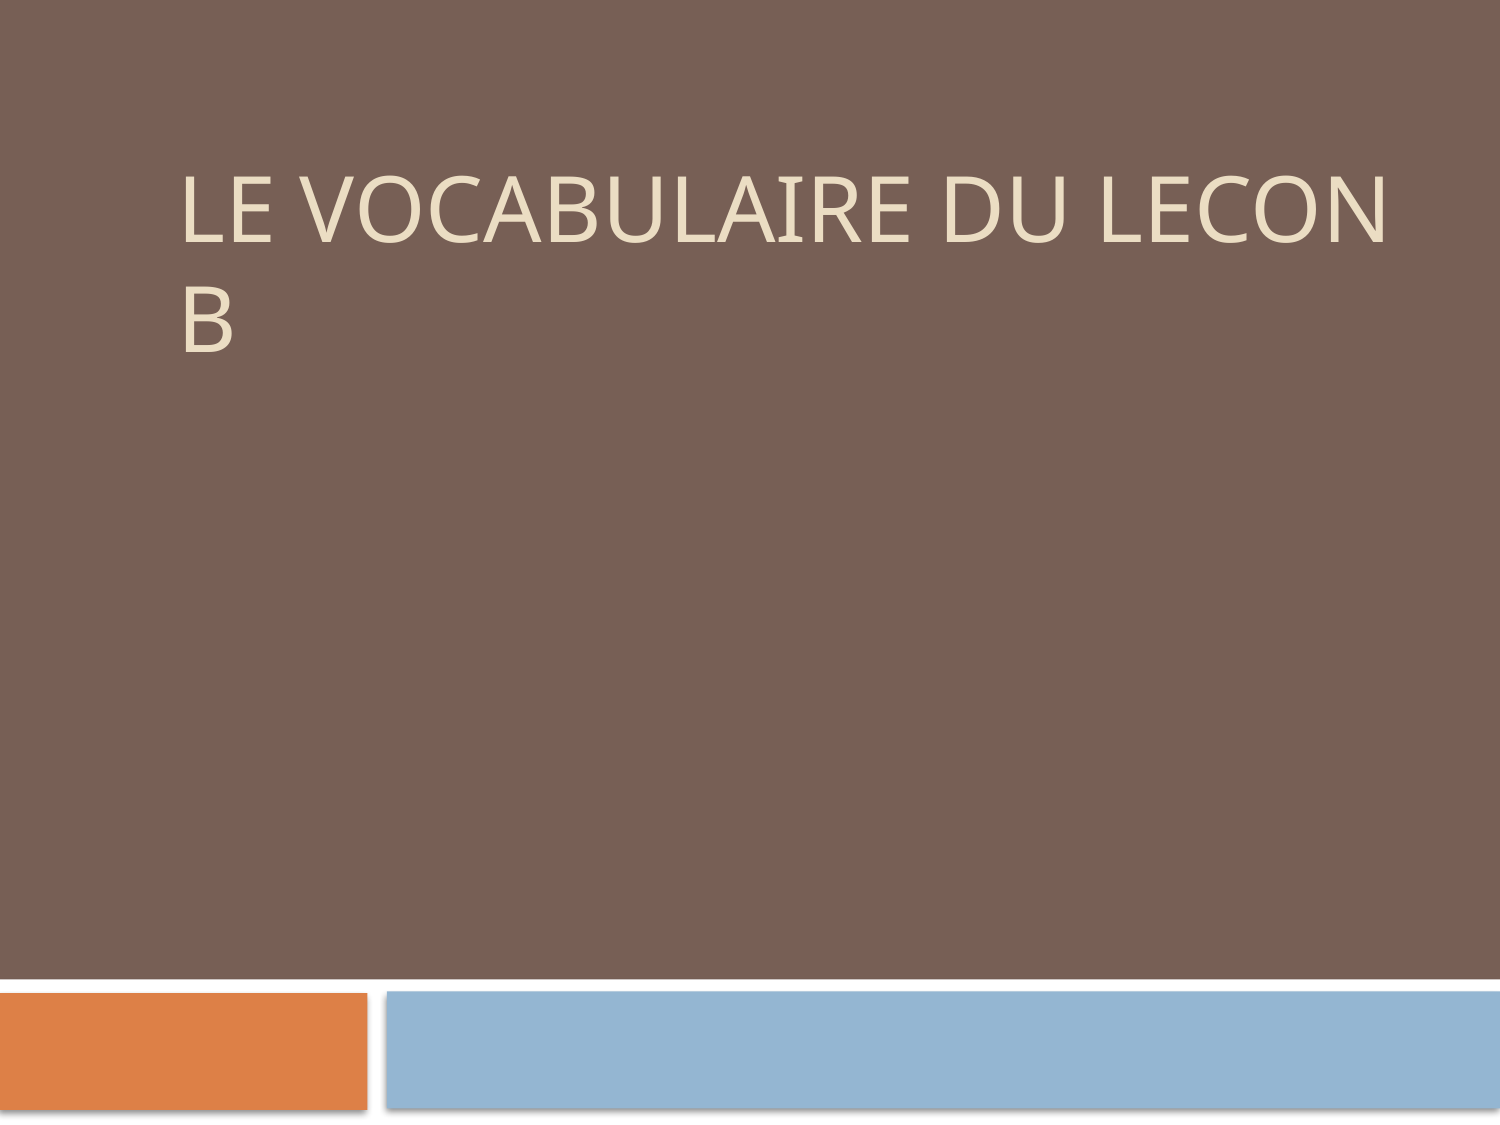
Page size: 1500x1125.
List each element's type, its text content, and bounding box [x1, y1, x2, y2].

title Le vocabulaire du lecon B [162, 137, 1438, 379]
